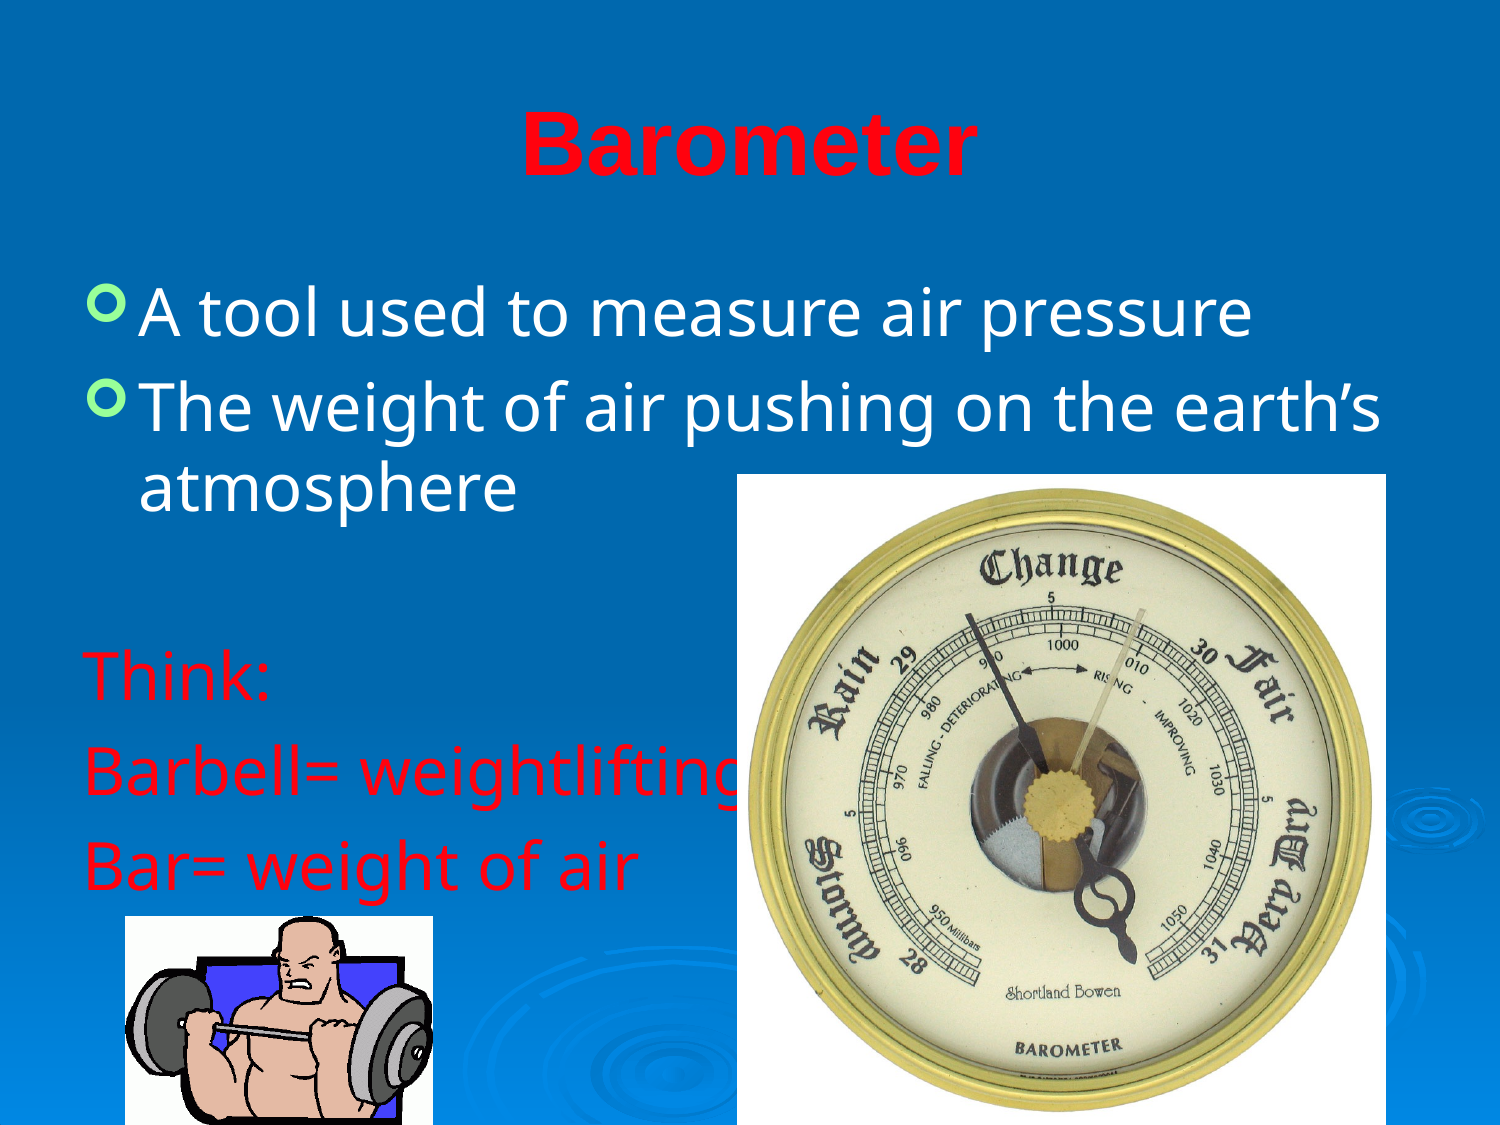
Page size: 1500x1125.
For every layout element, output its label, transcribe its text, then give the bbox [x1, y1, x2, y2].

picture [737, 474, 1386, 1125]
list A tool used to measure air pressure The weight of air pushing on the earth’s atmosphere Think: Barbell= weightlifting Bar= weight of air [74, 261, 1426, 1007]
picture [124, 916, 433, 1125]
title Barometer [74, 45, 1426, 234]
